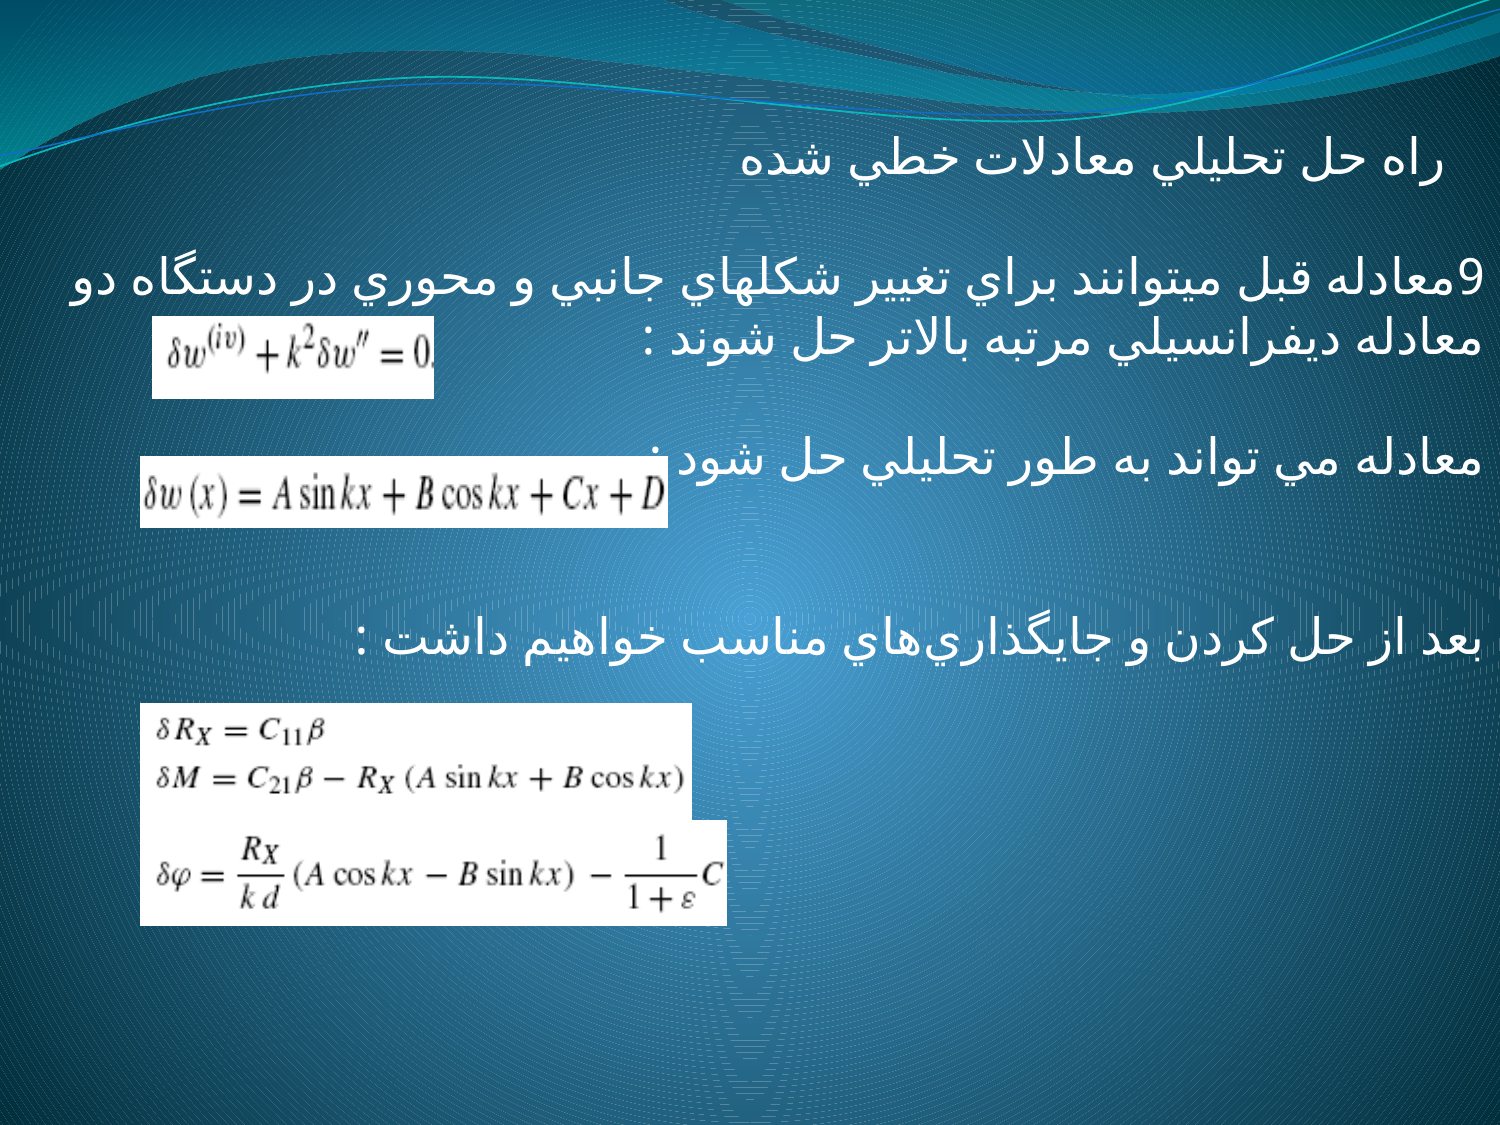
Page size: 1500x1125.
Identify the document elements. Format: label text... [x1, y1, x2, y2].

picture [140, 820, 727, 926]
picture [140, 702, 692, 821]
text_box راه حل تحليلي معادلات خطي شده 9معادله قبل ميتوانند براي تغيير شكلهاي جانبي و محوري در دستگاه دو معادله ديفرانسيلي مرتبه بالاتر حل شوند : معادله مي تواند به طور تحليلي حل شود : بعد از حل کردن و جايگذاري‌هاي مناسب خواهيم داشت : [0, 117, 1500, 1125]
picture [140, 456, 669, 528]
picture [152, 316, 434, 399]
